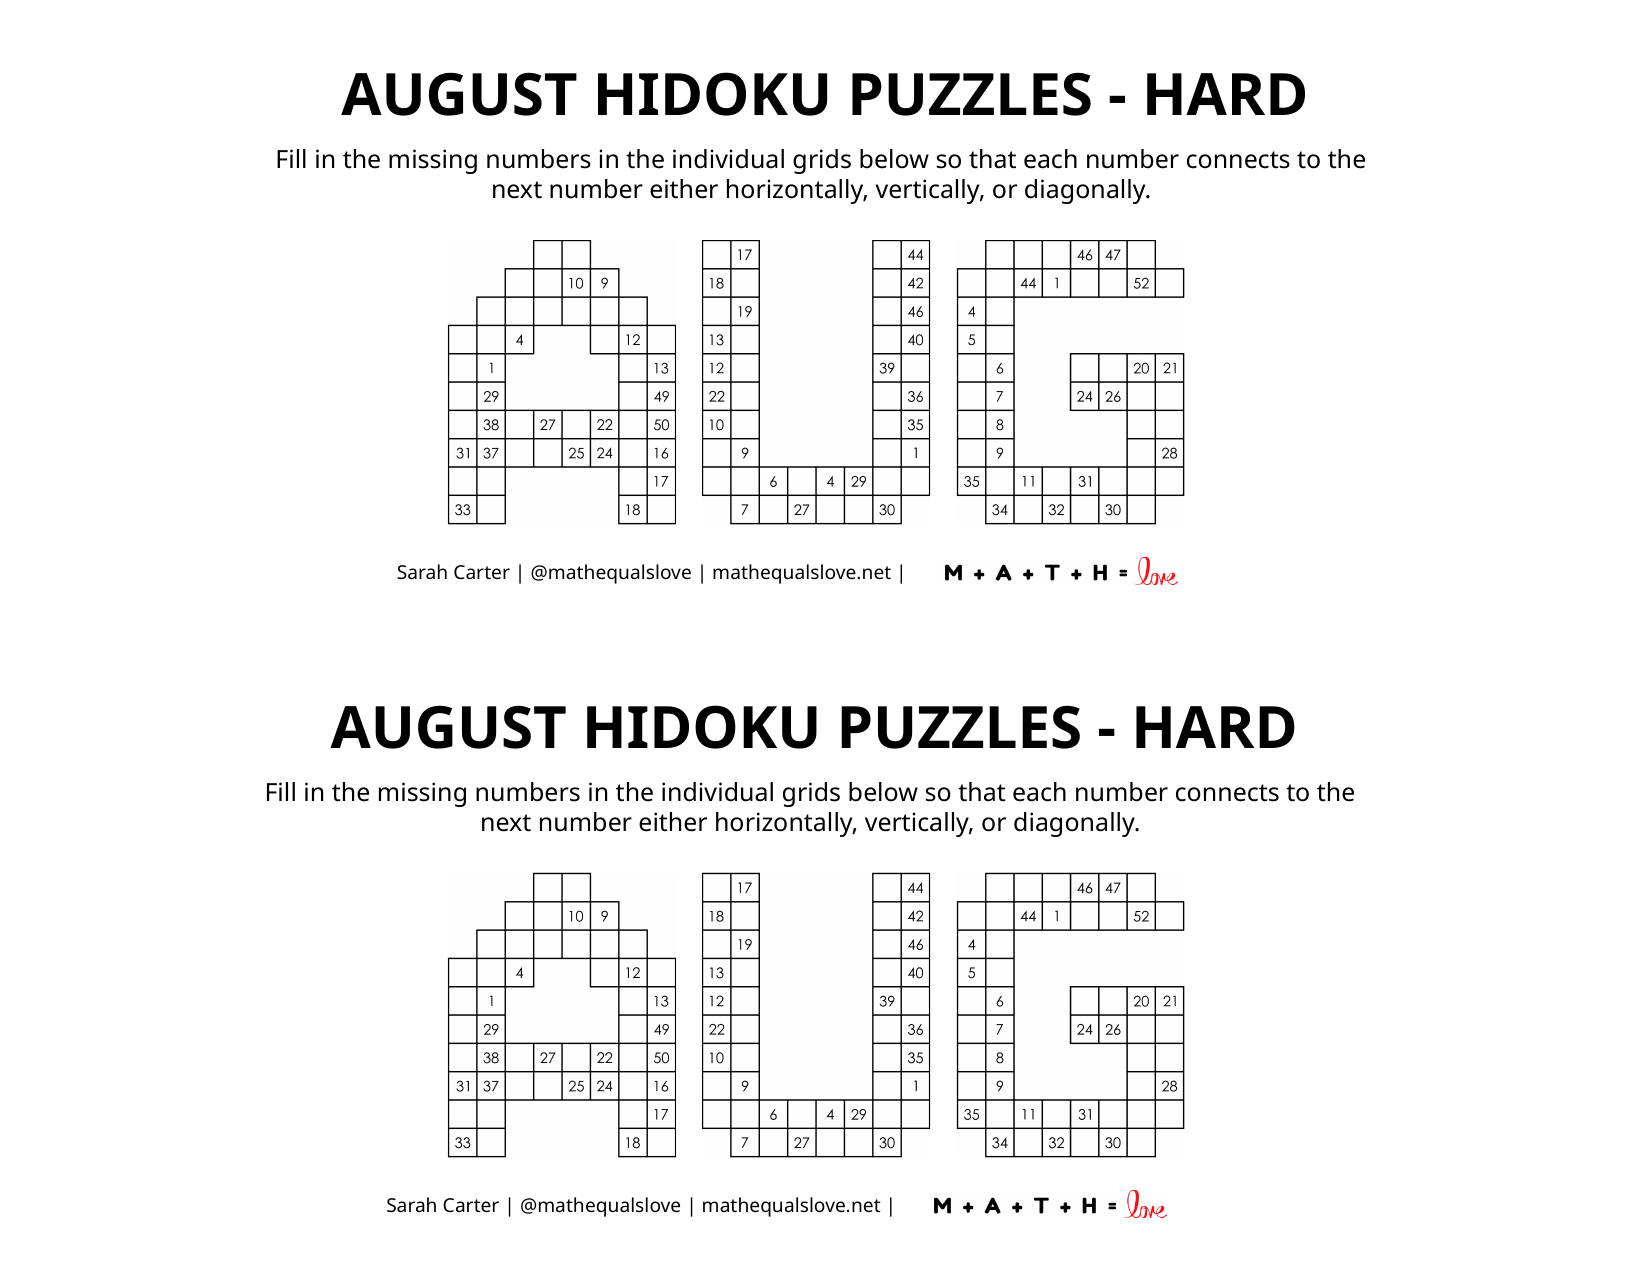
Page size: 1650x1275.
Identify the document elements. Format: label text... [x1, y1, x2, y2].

picture [935, 554, 1184, 589]
text_box Fill in the missing numbers in the individual grids below so that each number connects to the next number either horizontally, vertically, or diagonally. [0, 768, 1640, 844]
text_box Sarah Carter | @mathequalslove | mathequalslove.net | [382, 553, 1217, 592]
text_box Sarah Carter | @mathequalslove | mathequalslove.net | [371, 1186, 1206, 1225]
picture [955, 239, 1186, 526]
text_box Fill in the missing numbers in the individual grids below so that each number connects to the next number either horizontally, vertically, or diagonally. [0, 135, 1650, 211]
picture [924, 1187, 1173, 1222]
picture [701, 872, 931, 1159]
text_box AUGUST HIDOKU PUZZLES - HARD [76, 50, 1574, 135]
picture [447, 872, 677, 1159]
picture [701, 239, 931, 526]
picture [447, 239, 677, 526]
text_box AUGUST HIDOKU PUZZLES - HARD [66, 683, 1563, 768]
picture [955, 872, 1186, 1159]
